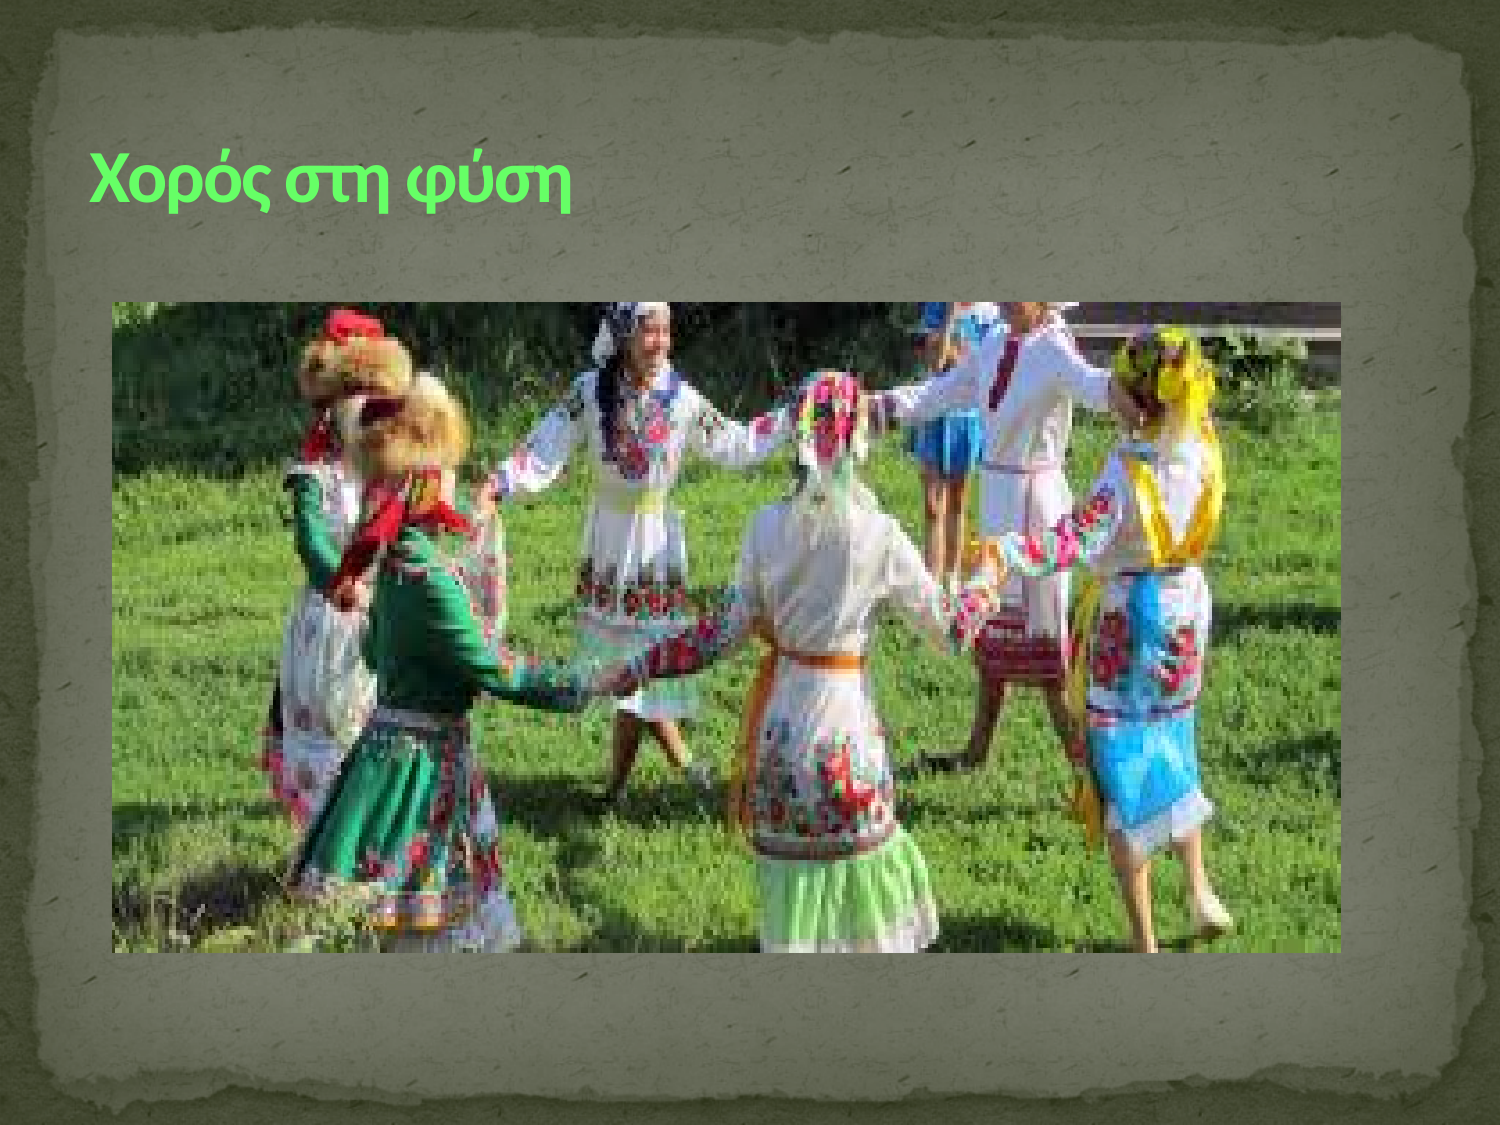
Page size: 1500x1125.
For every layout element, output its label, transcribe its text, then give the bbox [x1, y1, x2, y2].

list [114, 304, 1339, 951]
title Χορός στη φύση [74, 24, 1425, 225]
